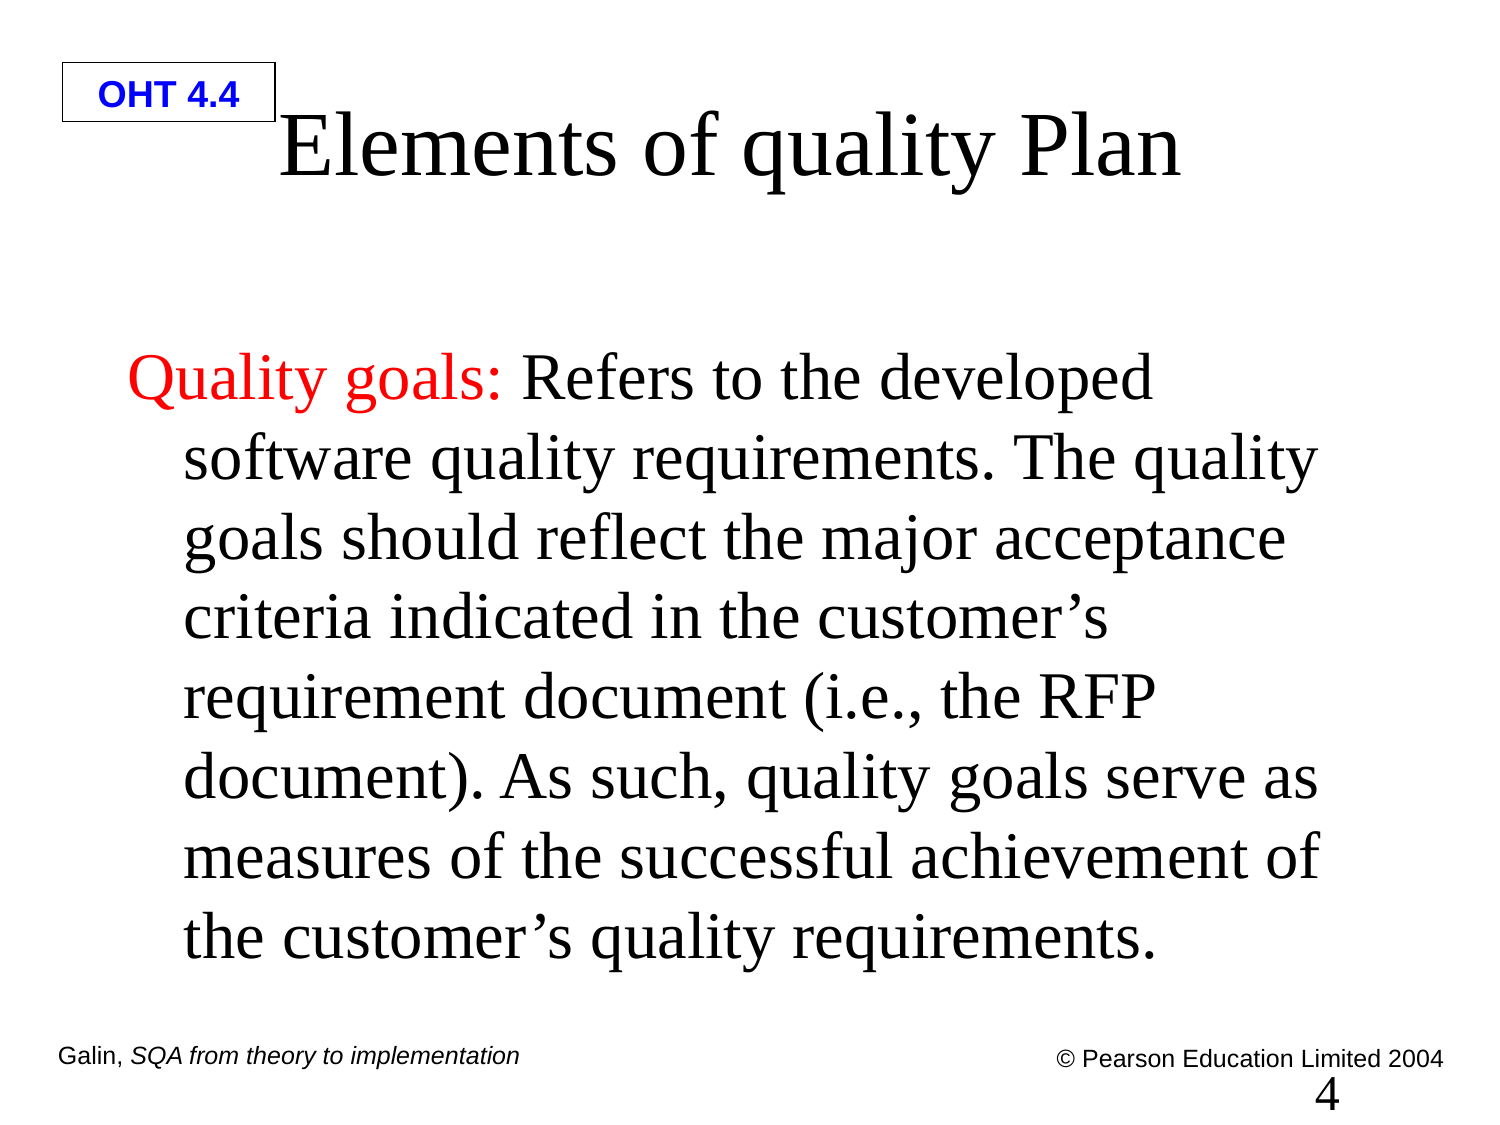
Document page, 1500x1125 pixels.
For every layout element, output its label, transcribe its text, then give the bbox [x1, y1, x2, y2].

list Quality goals: Refers to the developed software quality requirements. The quality goals should reflect the major acceptance criteria indicated in the customer’s requirement document (i.e., the RFP document). As such, quality goals serve as measures of the successful achievement of the customer’s quality requirements. [112, 324, 1388, 1001]
slide_number 4 [1299, 1052, 1425, 1113]
title Elements of quality Plan [37, 44, 1426, 233]
